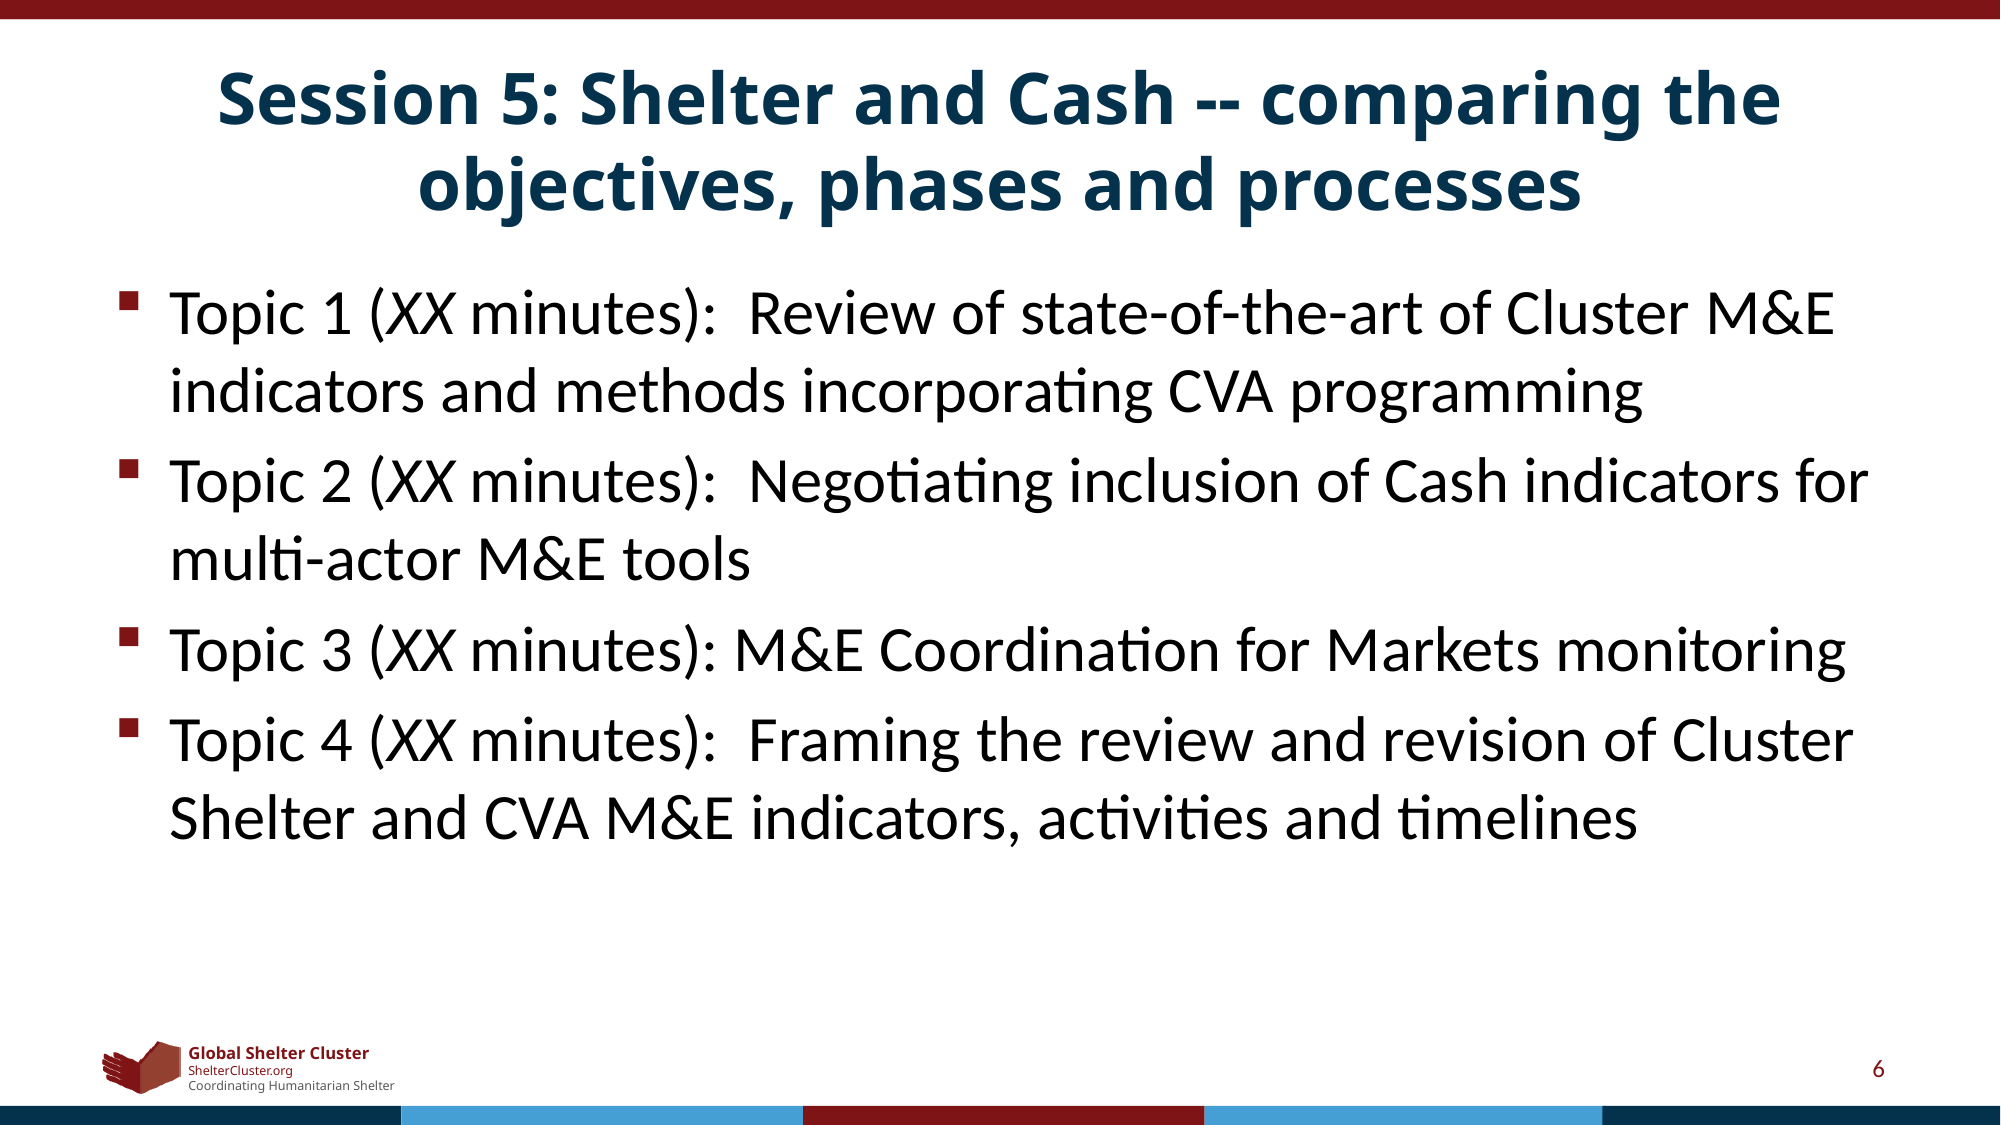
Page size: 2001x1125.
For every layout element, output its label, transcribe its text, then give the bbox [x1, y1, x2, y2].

picture [102, 1041, 181, 1094]
slide_number 6 [1433, 1037, 1900, 1098]
list Topic 1 (XX minutes): Review of state-of-the-art of Cluster M&E indicators and methods incorporating CVA programming Topic 2 (XX minutes): Negotiating inclusion of Cash indicators for multi-actor M&E tools Topic 3 (XX minutes): M&E Coordination for Markets monitoring Topic 4 (XX minutes): Framing the review and revision of Cluster Shelter and CVA M&E indicators, activities and timelines [99, 262, 1900, 1005]
title Session 5: Shelter and Cash -- comparing the objectives, phases and processes [99, 45, 1900, 233]
